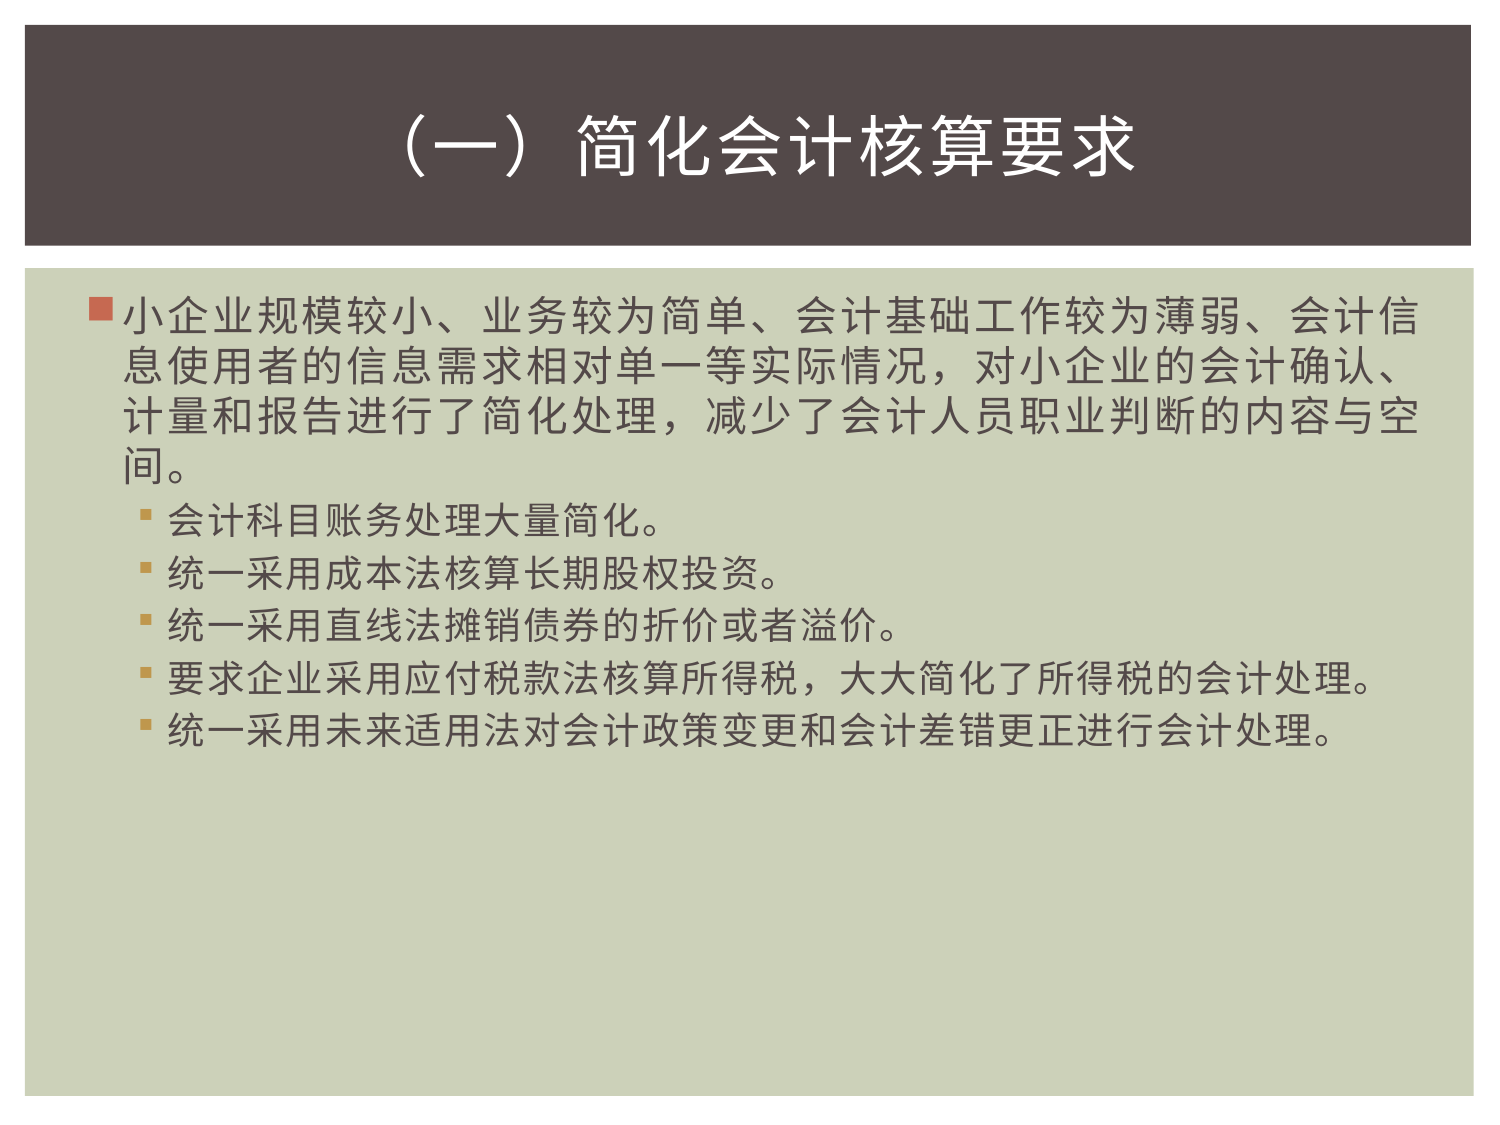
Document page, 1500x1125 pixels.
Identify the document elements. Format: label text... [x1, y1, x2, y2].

list 小企业规模较小、业务较为简单、会计基础工作较为薄弱、会计信息使用者的信息需求相对单一等实际情况，对小企业的会计确认、计量和报告进行了简化处理，减少了会计人员职业判断的内容与空间。 会计科目账务处理大量简化。 统一采用成本法核算长期股权投资。 统一采用直线法摊销债券的折价或者溢价。 要求企业采用应付税款法核算所得税，大大简化了所得税的会计处理。 统一采用未来适用法对会计政策变更和会计差错更正进行会计处理。 [62, 281, 1442, 1005]
title （一）简化会计核算要求 [62, 58, 1438, 232]
